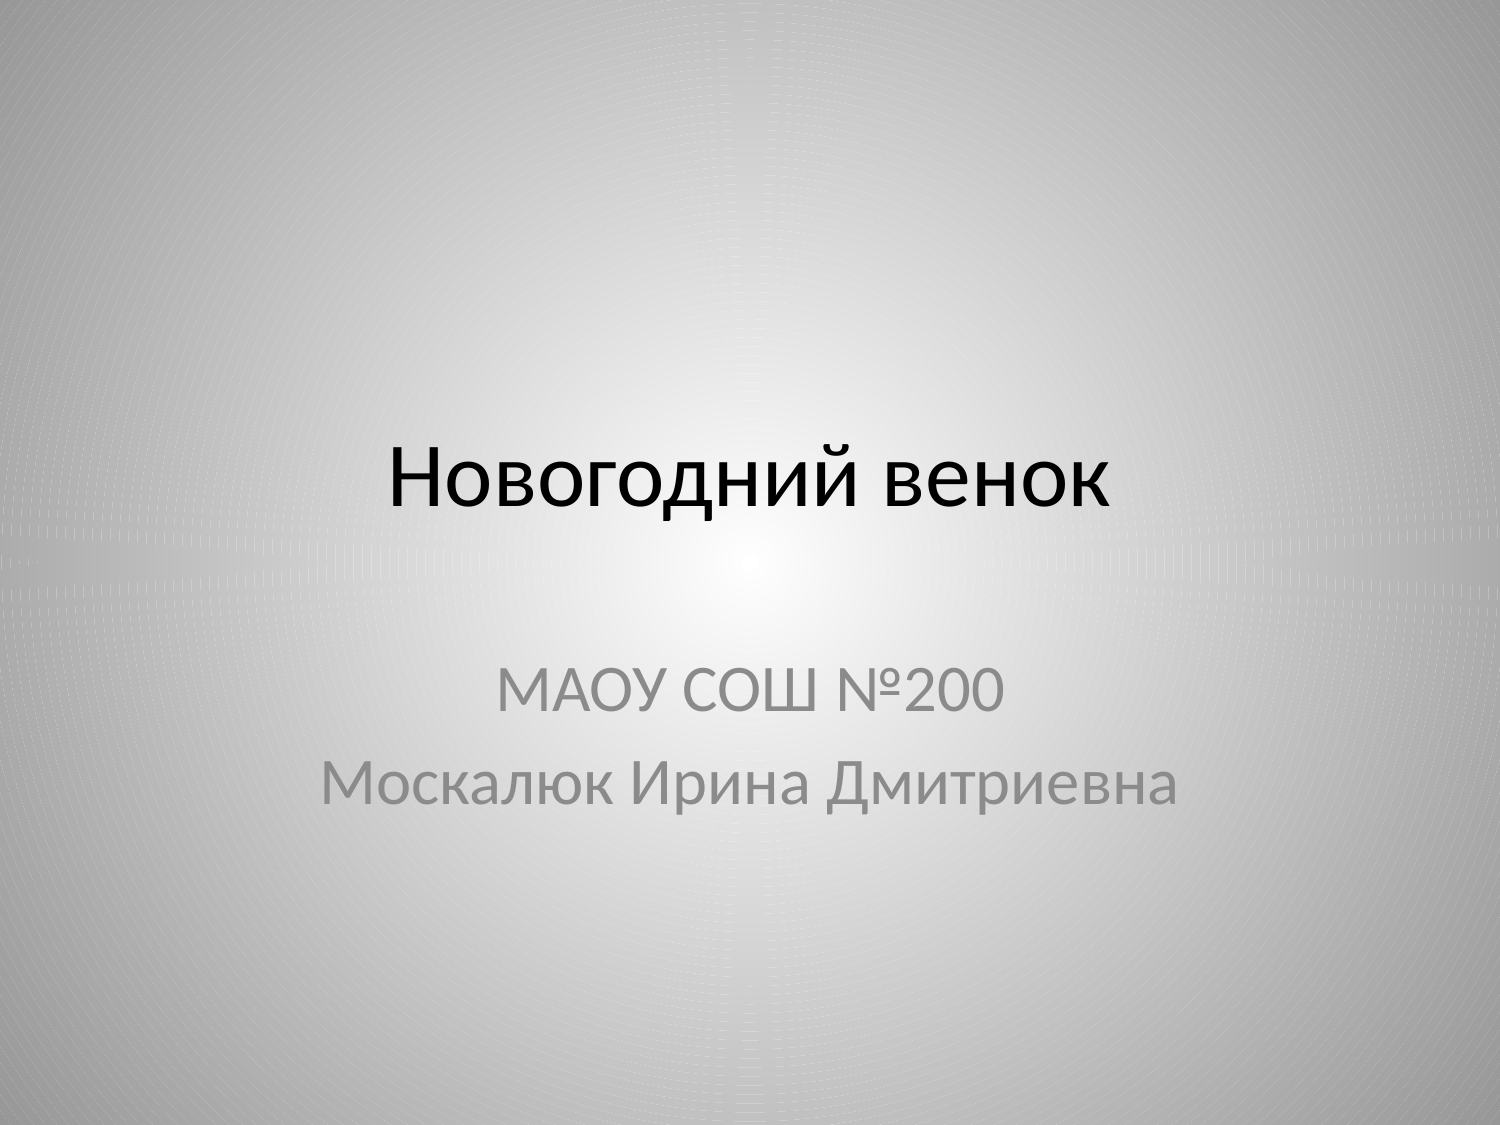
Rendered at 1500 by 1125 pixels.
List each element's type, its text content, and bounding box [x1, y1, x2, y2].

subtitle МАОУ СОШ №200 Москалюк Ирина Дмитриевна [225, 637, 1275, 925]
title Новогодний венок [112, 349, 1388, 591]
